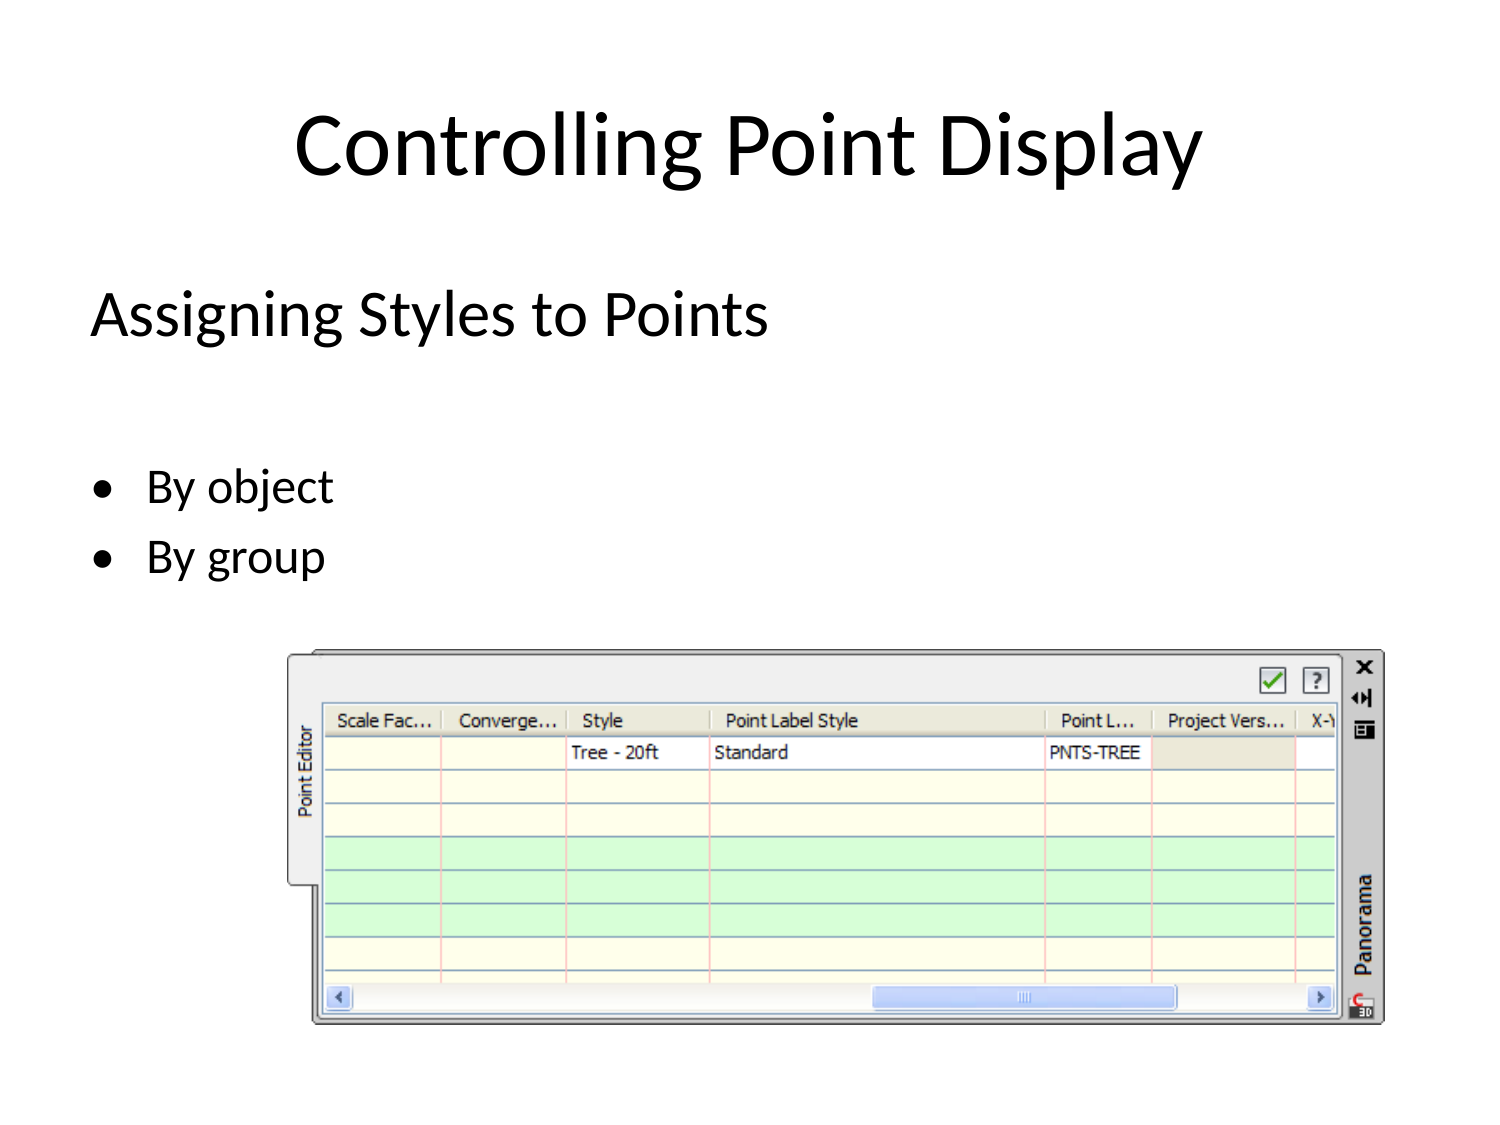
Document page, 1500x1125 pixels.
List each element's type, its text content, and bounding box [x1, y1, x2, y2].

picture [287, 649, 1385, 1026]
title Controlling Point Display [75, 45, 1425, 233]
list Assigning Styles to Points • By object • By group [75, 262, 1425, 1005]
